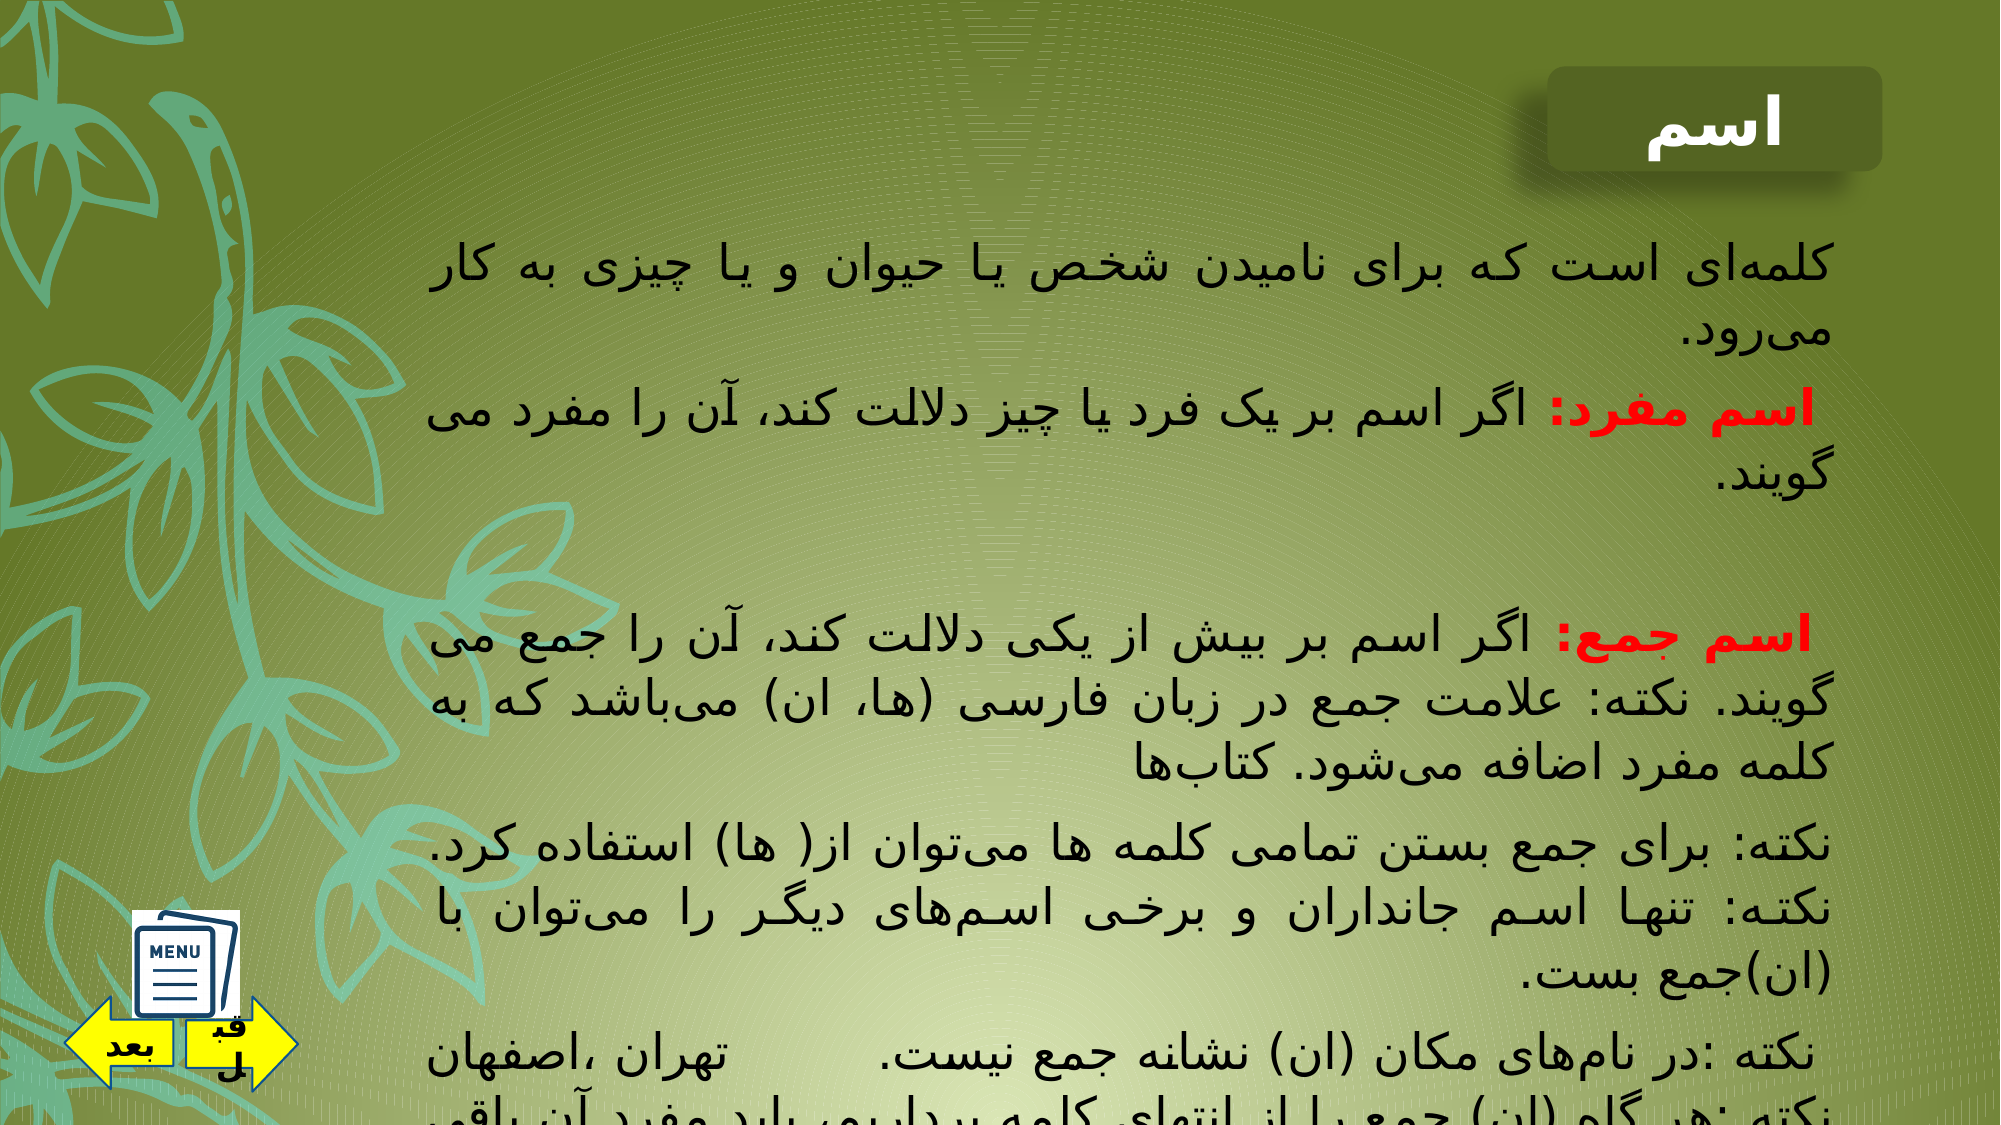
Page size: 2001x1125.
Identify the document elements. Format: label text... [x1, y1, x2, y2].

text_box بعد [63, 995, 175, 1091]
text_box اسم [1546, 65, 1884, 173]
picture [132, 910, 240, 1018]
text_box قبل [185, 995, 299, 1093]
text_box کلمه‌ای است که برای نامیدن شخص یا حیوان و یا چیزی به کار می‌رود. اسم مفرد: اگر اسم بر یک فرد یا چیز دلالت کند، آن را مفرد می گویند. اسم جمع: اگر اسم بر بیش از یکی دلالت کند، آن را جمع می گویند. نکته: علامت جمع در زبان فارسی (ها، ان) می‌باشد که به کلمه مفرد اضافه می‌شود. کتاب‌ها نکته: برای جمع بستن تمامی کلمه ها می‌‌توان از( ها) استفاده کرد. نکته: تنها اسم جانداران و برخی اسم‌های دیگر را می‌‌توان با (ان)جمع بست. نکته :در نام‌های مکان (ان) نشانه جمع نیست. تهران ،اصفهان نکته :هر گاه (ان) جمع را از انتهای کلمه برداریم، باید مفرد آن باقی بماند در غیر این صورت (ان) نشانه جمع نیست. [409, 218, 1849, 1125]
